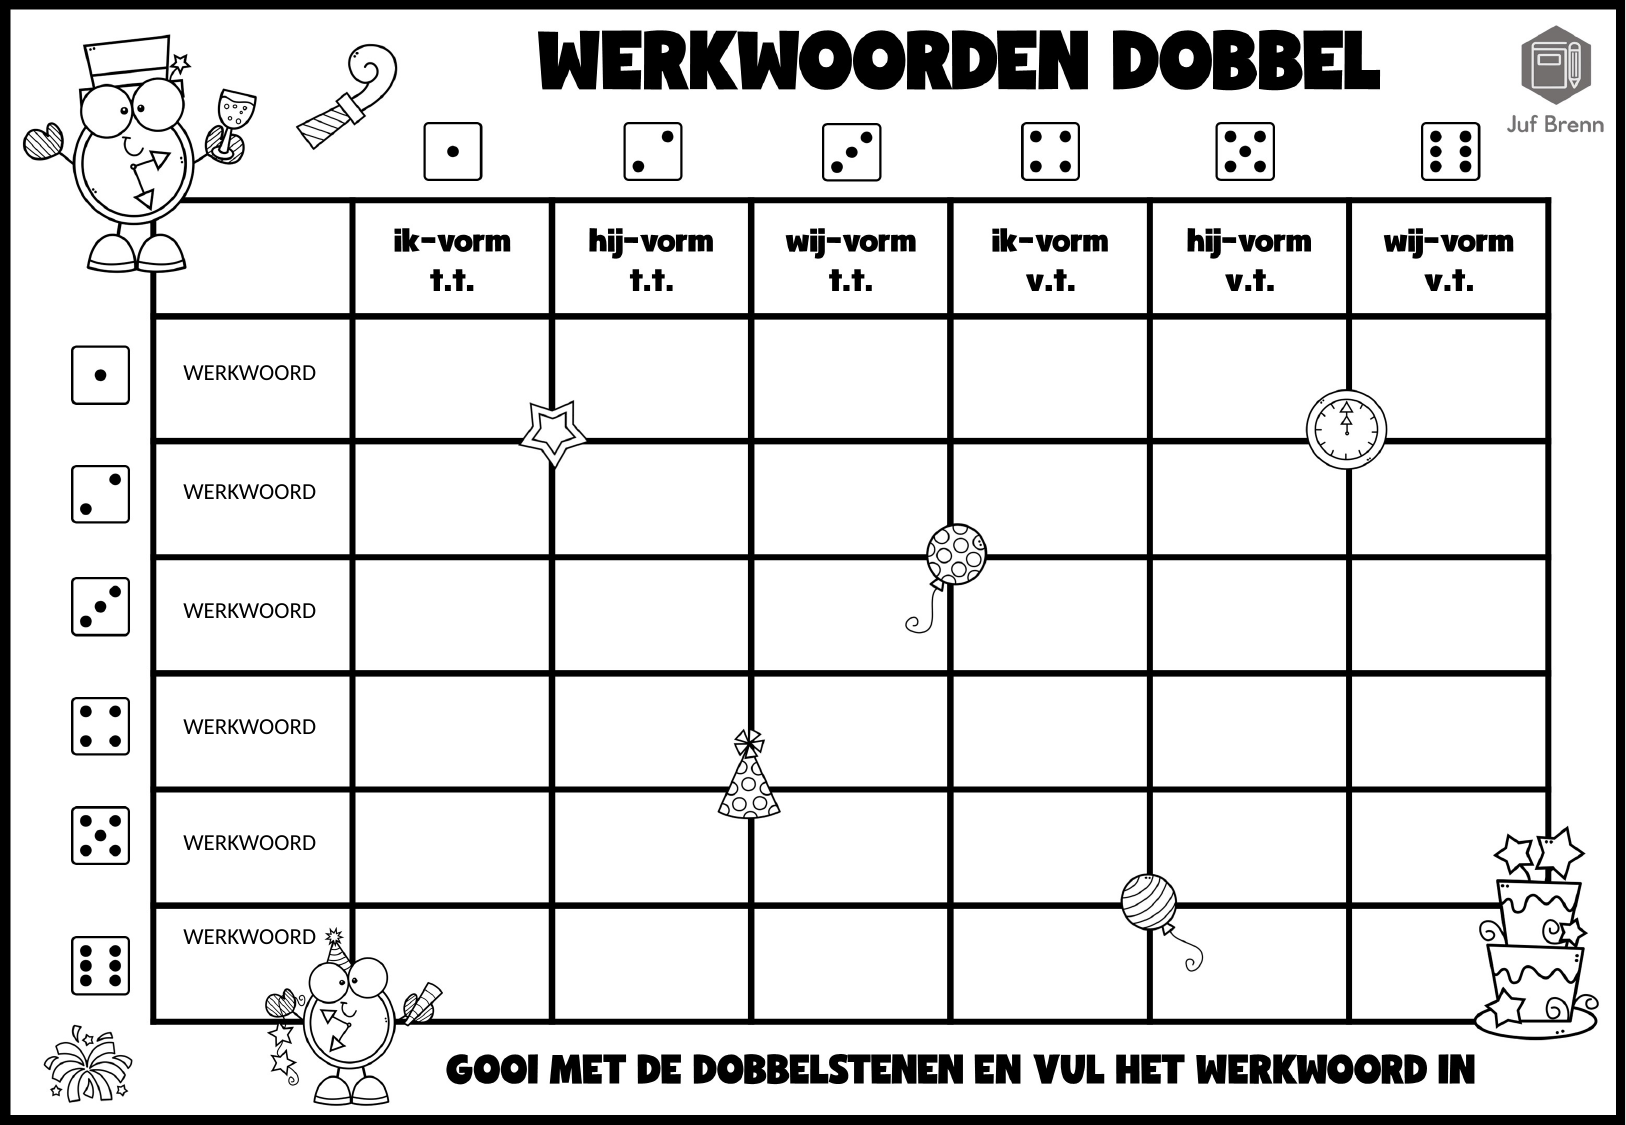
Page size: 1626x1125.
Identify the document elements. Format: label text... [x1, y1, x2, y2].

text_box WERKWOORD [166, 704, 334, 747]
text_box WERKWOORD [166, 914, 334, 957]
text_box WERKWOORD [166, 819, 334, 863]
text_box WERKWOORD [166, 469, 334, 512]
text_box WERKWOORD [166, 350, 334, 393]
picture [0, 0, 1626, 1125]
text_box WERKWOORD [166, 588, 334, 631]
